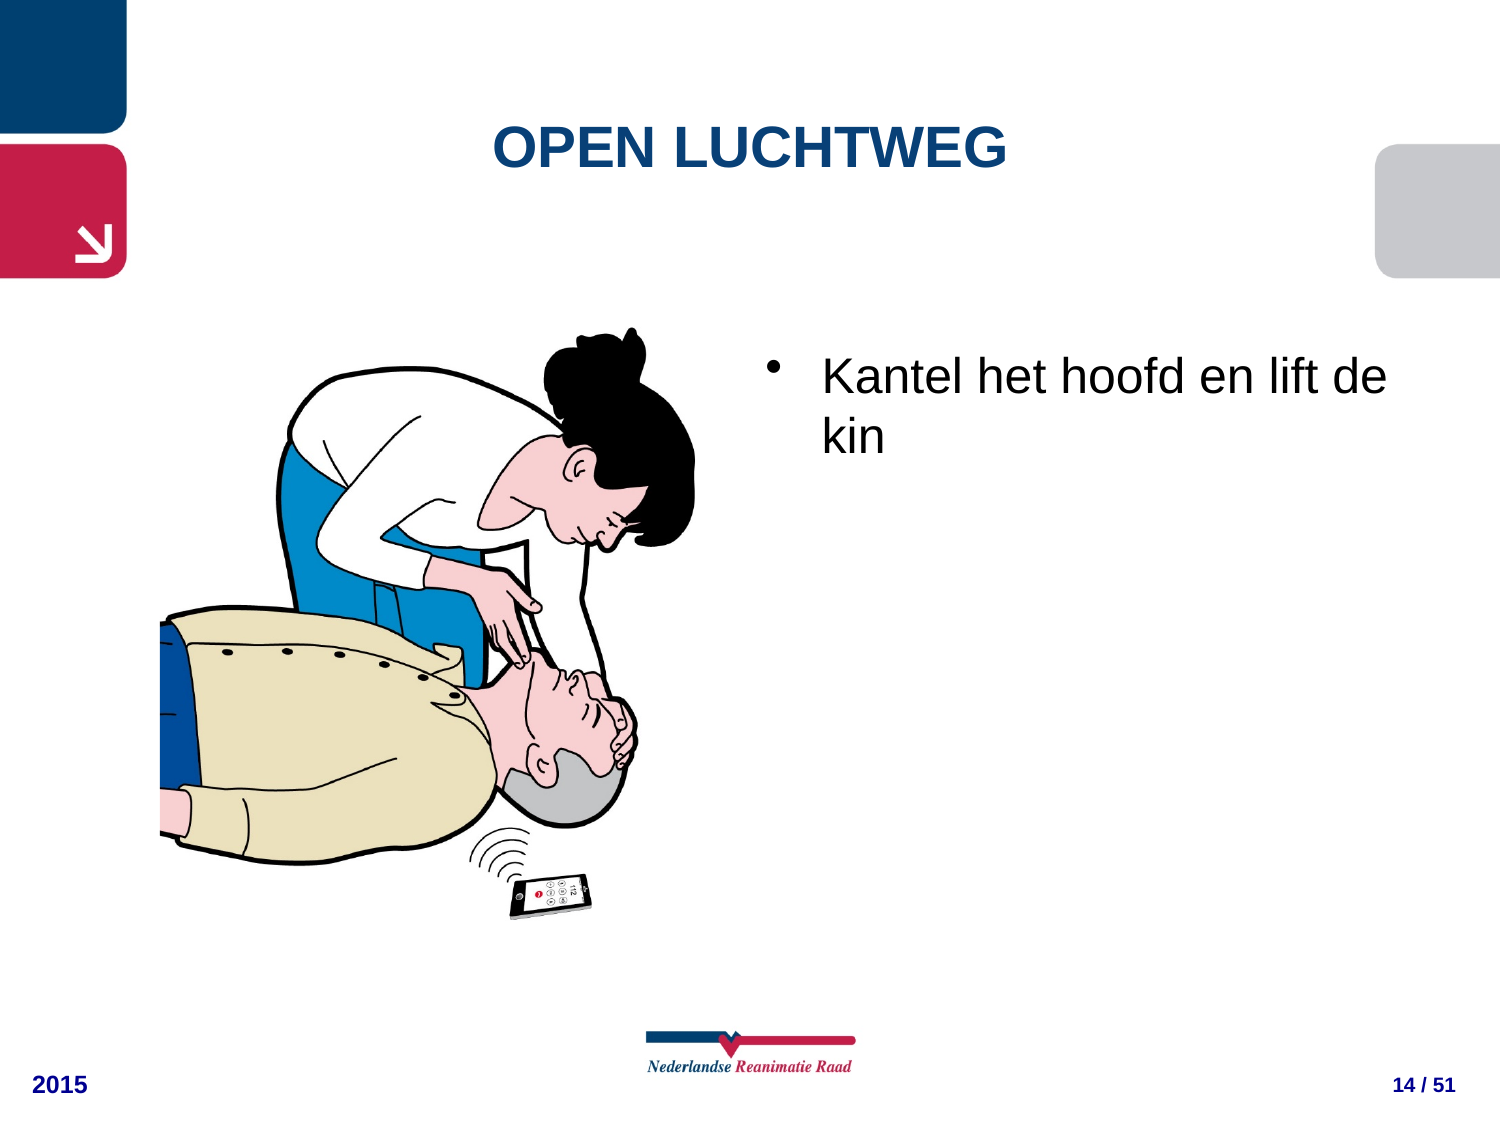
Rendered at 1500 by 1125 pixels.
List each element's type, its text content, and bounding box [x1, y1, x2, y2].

picture [0, 0, 1500, 1125]
list Kantel het hoofd en lift de kin [750, 335, 1456, 526]
text_box OPEN LUCHTWEG [33, 101, 1468, 177]
